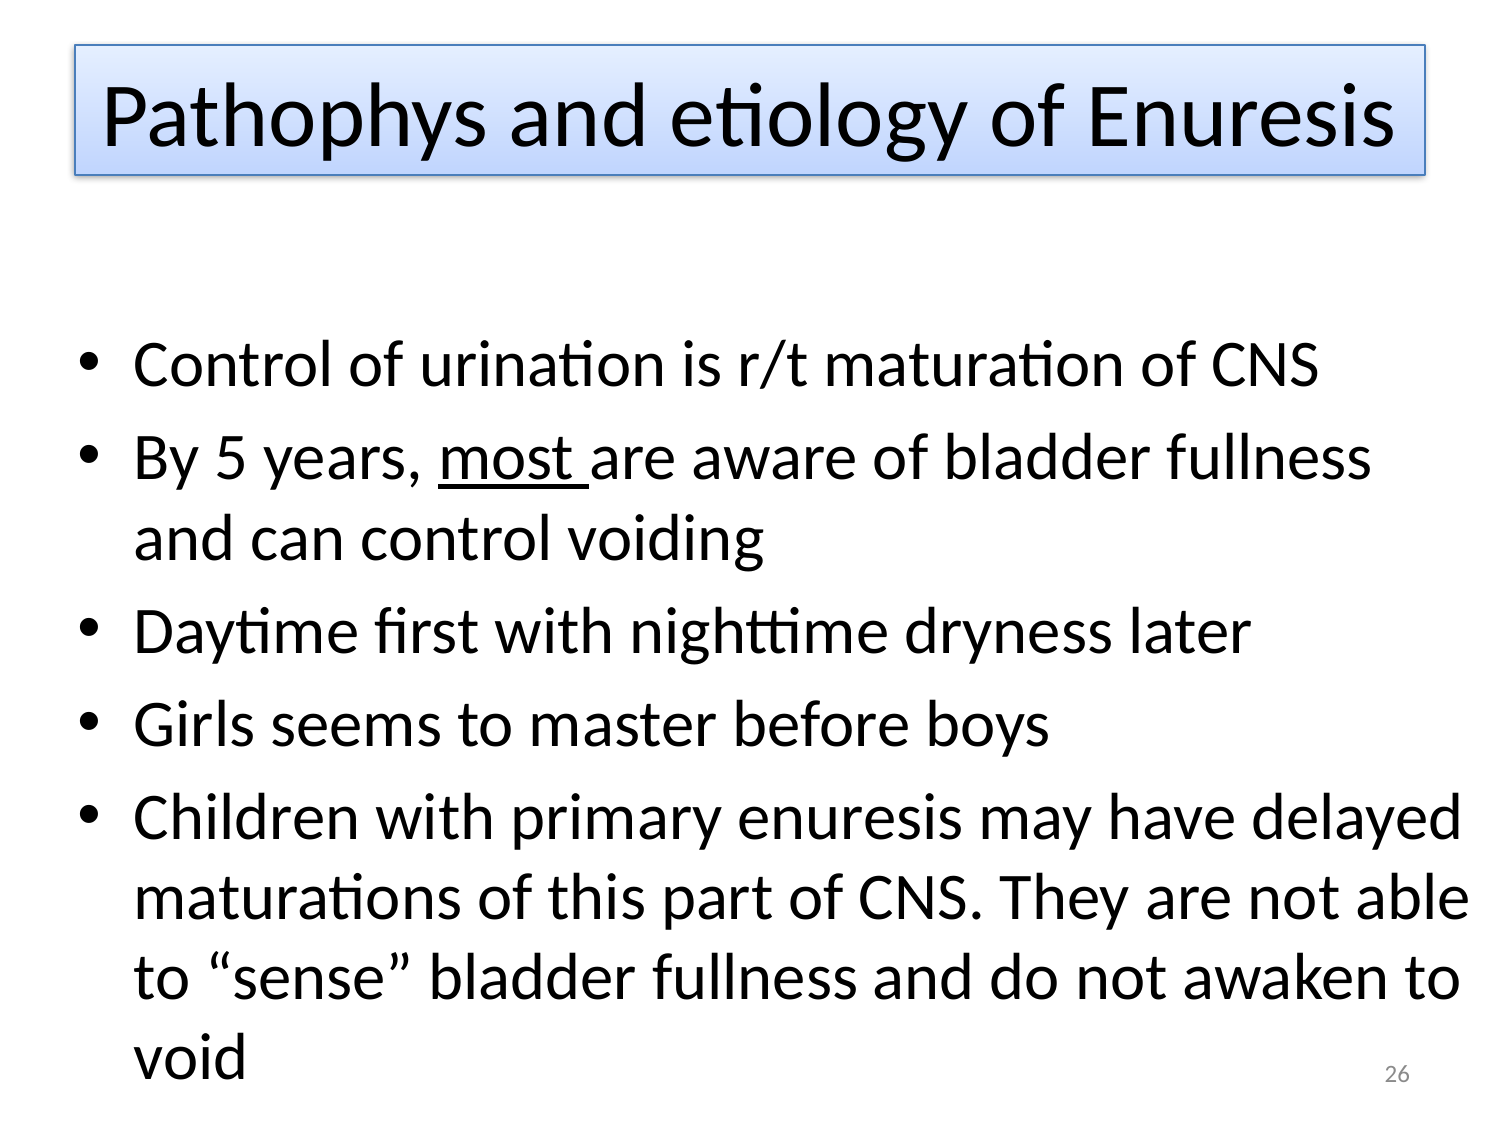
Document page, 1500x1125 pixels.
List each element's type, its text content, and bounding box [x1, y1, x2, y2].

list Control of urination is r/t maturation of CNS By 5 years, most are aware of bladder fullness and can control voiding Daytime first with nighttime dryness later Girls seems to master before boys Children with primary enuresis may have delayed maturations of this part of CNS. They are not able to “sense” bladder fullness and do not awaken to void [62, 312, 1500, 1125]
slide_number 26 [1074, 1042, 1425, 1103]
title Pathophys and etiology of Enuresis [74, 44, 1426, 176]
